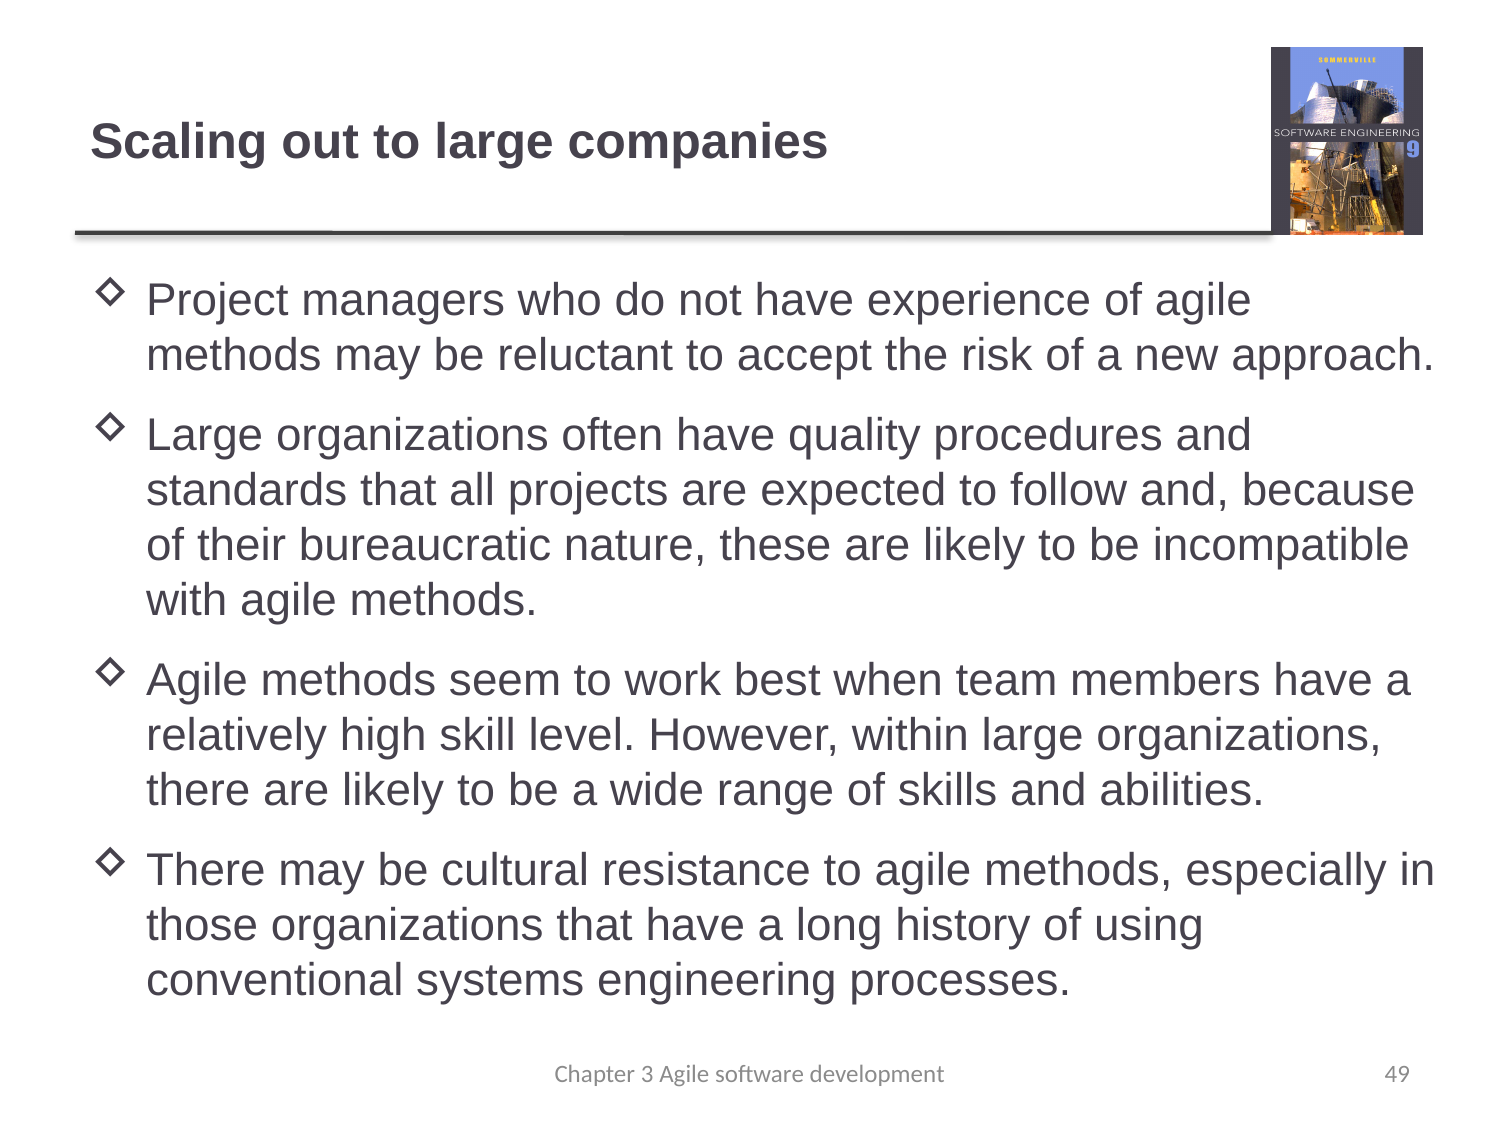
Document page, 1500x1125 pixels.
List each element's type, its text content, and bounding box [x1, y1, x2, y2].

slide_number 49 [1074, 1042, 1425, 1103]
footer Chapter 3 Agile software development [512, 1042, 988, 1103]
title Scaling out to large companies [74, 44, 1272, 233]
list Project managers who do not have experience of agile methods may be reluctant to accept the risk of a new approach. Large organizations often have quality procedures and standards that all projects are expected to follow and, because of their bureaucratic nature, these are likely to be incompatible with agile methods. Agile methods seem to work best when team members have a relatively high skill level. However, within large organizations, there are likely to be a wide range of skills and abilities. There may be cultural resistance to agile methods, especially in those organizations that have a long history of using conventional systems engineering processes. [75, 262, 1455, 1005]
picture [1272, 47, 1423, 235]
